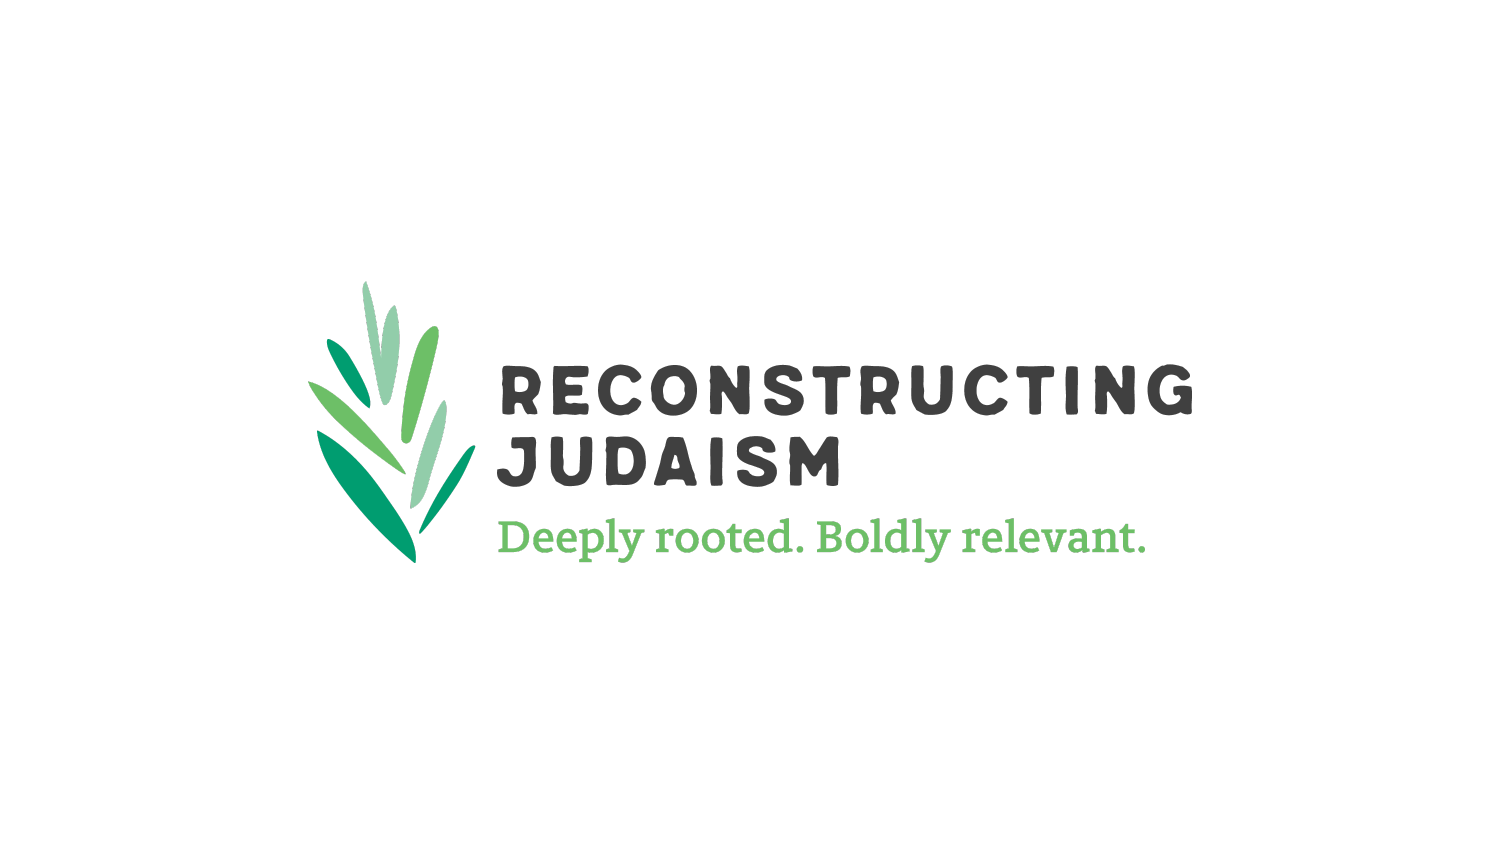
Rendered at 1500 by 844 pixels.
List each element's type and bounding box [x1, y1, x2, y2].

picture [308, 280, 1192, 563]
